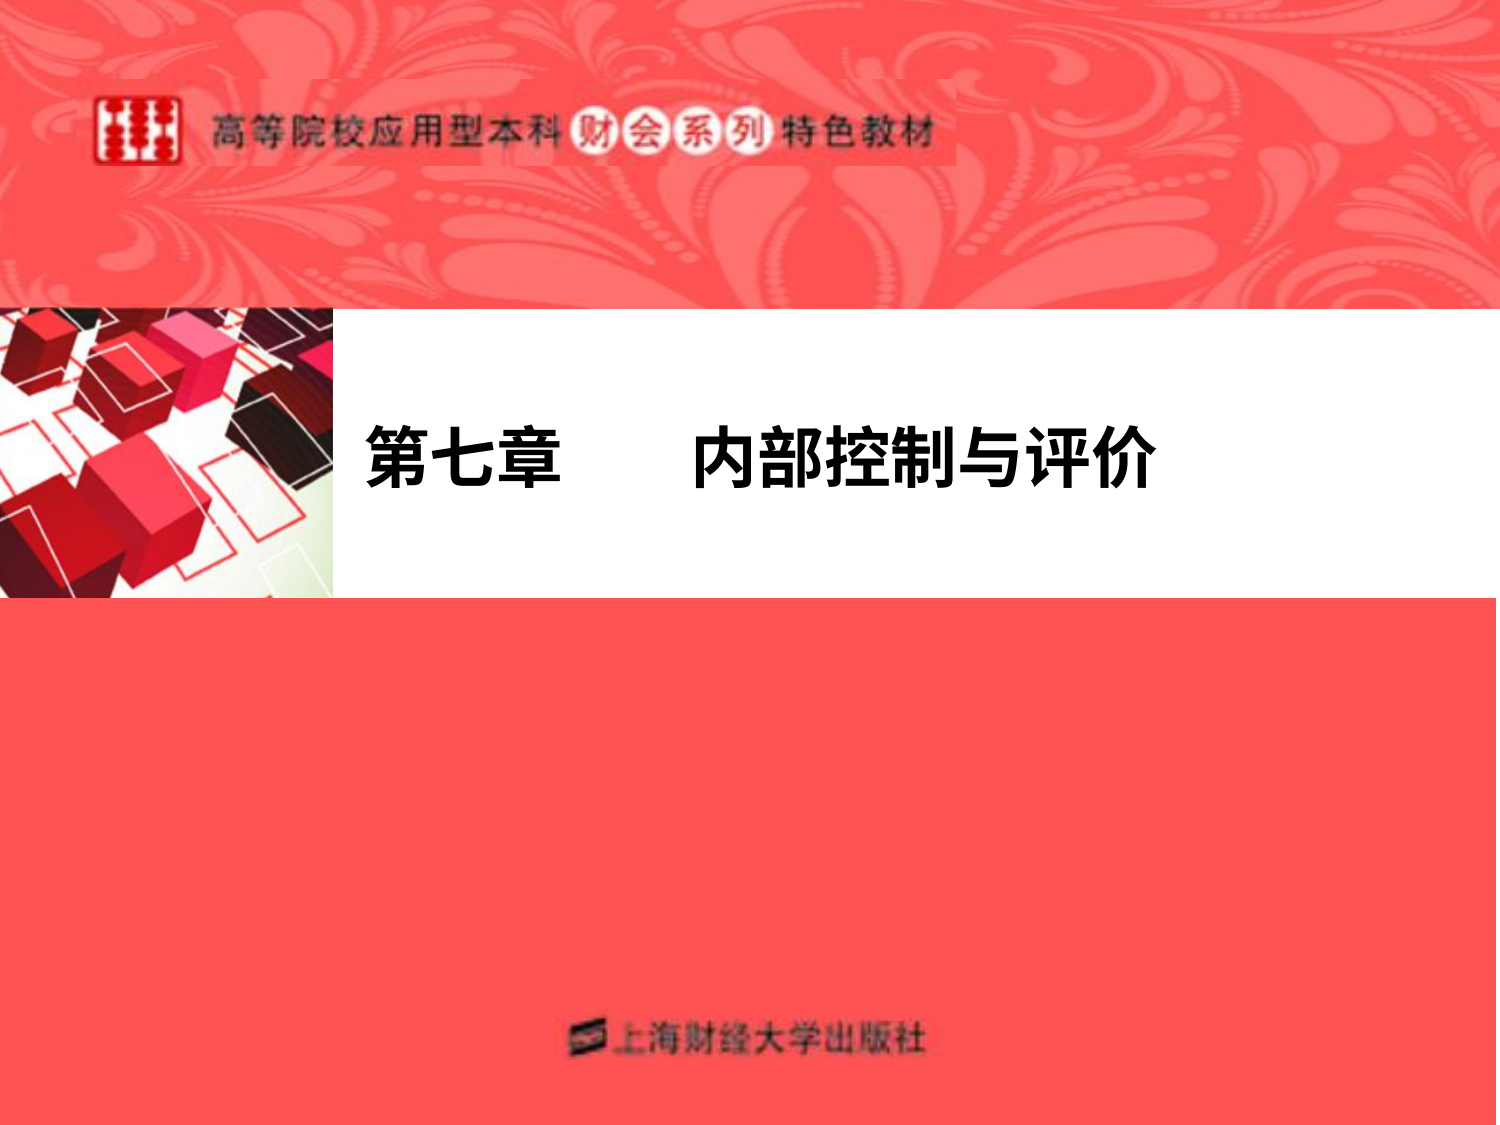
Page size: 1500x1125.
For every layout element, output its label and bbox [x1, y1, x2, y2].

text_box [0, 0, 1500, 1125]
